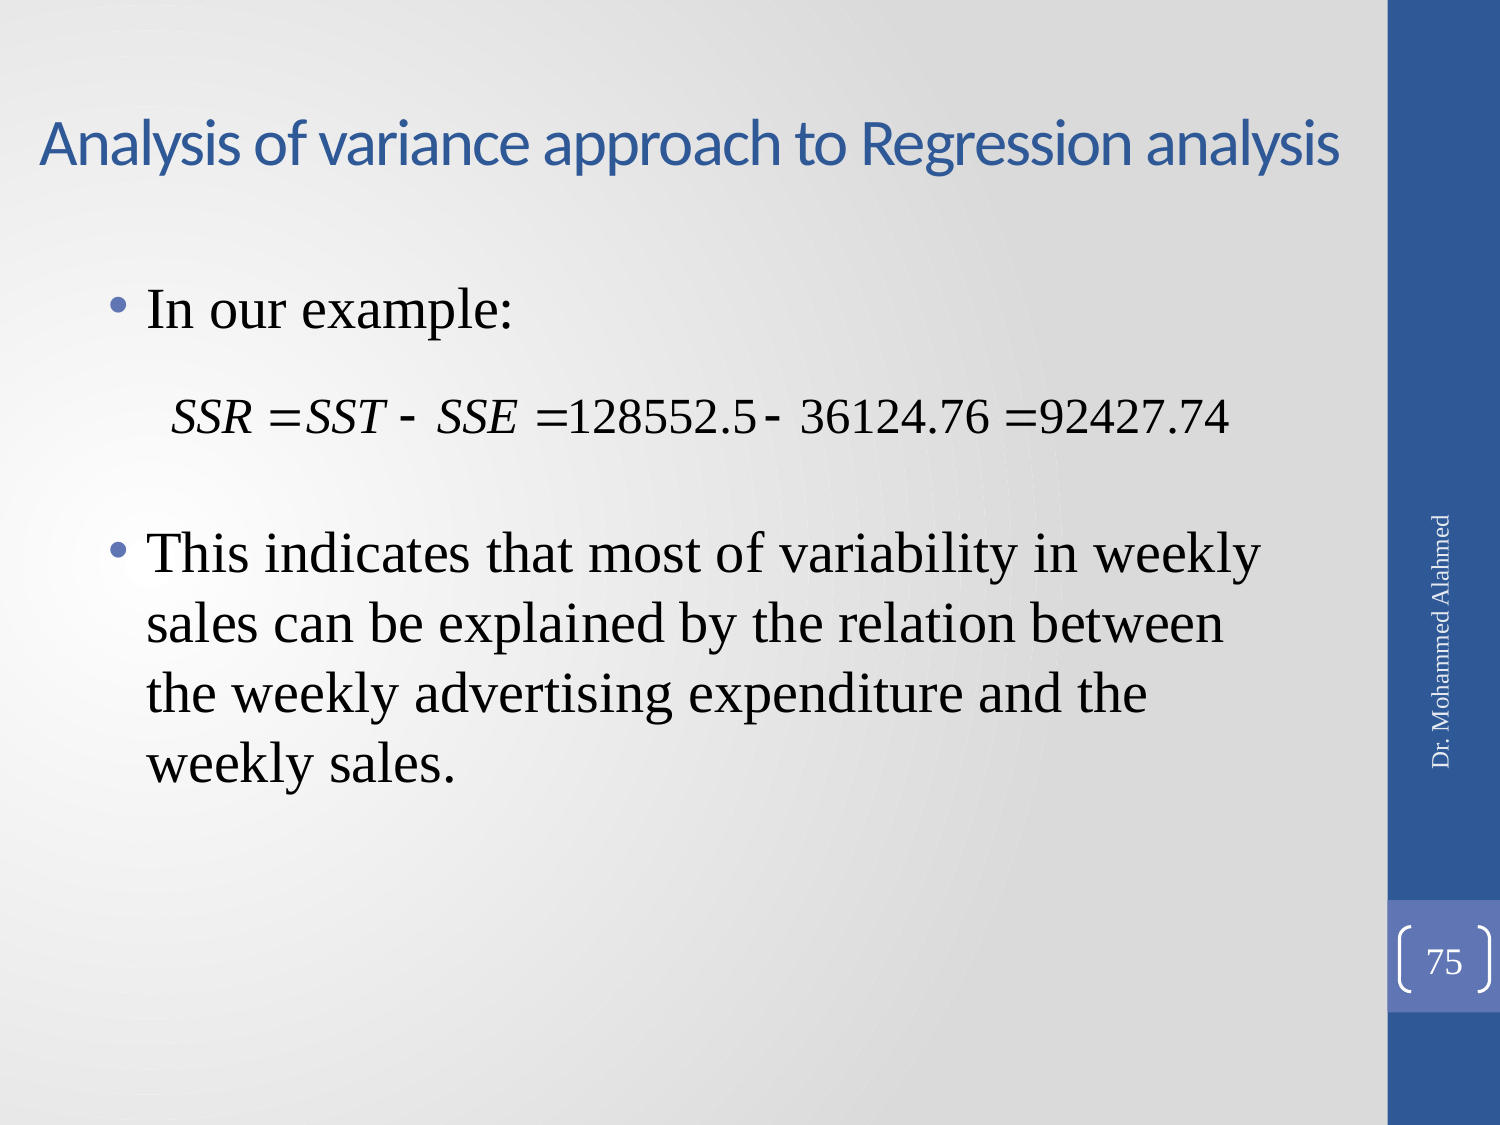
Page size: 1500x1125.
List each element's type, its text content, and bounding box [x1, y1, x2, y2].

footer Dr. Mohammed Alahmed [1408, 500, 1469, 889]
list In our example: This indicates that most of variability in weekly sales can be explained by the relation between the weekly advertising expenditure and the weekly sales. [75, 262, 1325, 1050]
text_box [161, 386, 1238, 448]
title Analysis of variance approach to Regression analysis [24, 45, 1388, 233]
slide_number 75 [1397, 925, 1492, 994]
